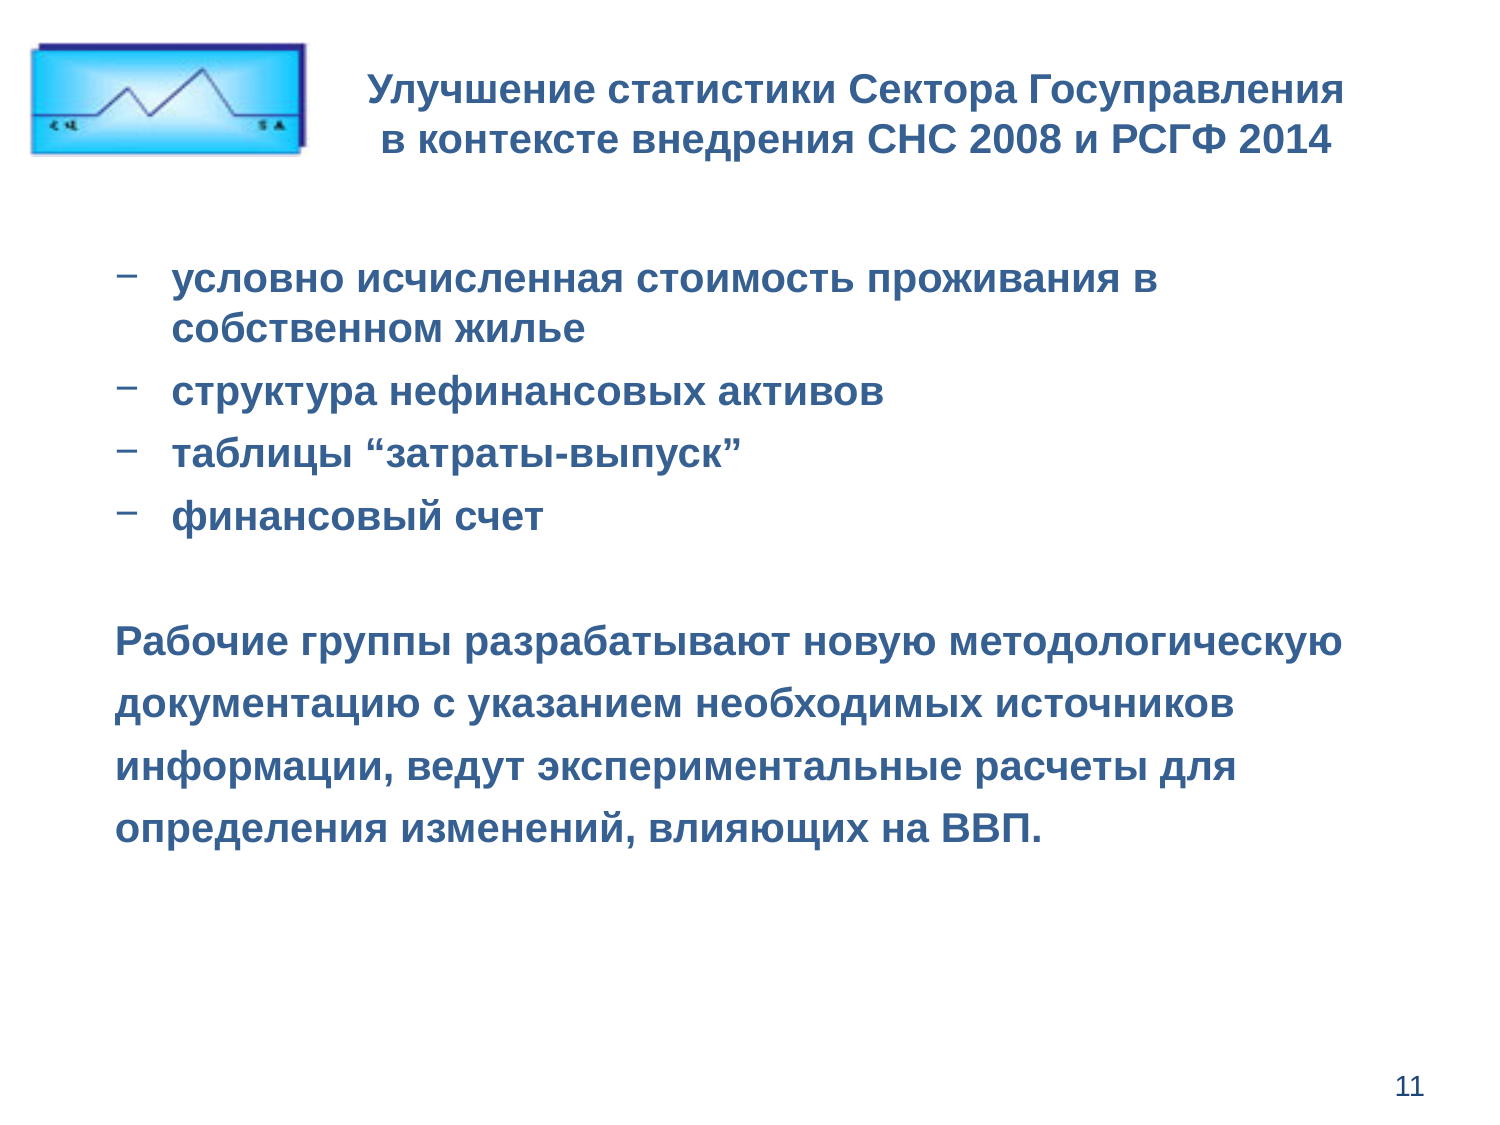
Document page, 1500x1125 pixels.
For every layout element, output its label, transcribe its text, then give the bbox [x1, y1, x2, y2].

picture [29, 42, 310, 158]
text_box 11 [1299, 1042, 1425, 1103]
text_box Улучшение статистики Сектора Госуправления в контексте внедрения СНС 2008 и РСГФ 2014 [336, 54, 1376, 170]
text_box условно исчисленная стоимость проживания в собственном жилье структура нефинансовых активов таблицы “затраты-выпуск” финансовый счет Рабочие группы разрабатывают новую методологическую документацию с указанием необходимых источников информации, ведут экспериментальные расчеты для определения изменений, влияющих на ВВП. [100, 243, 1376, 922]
